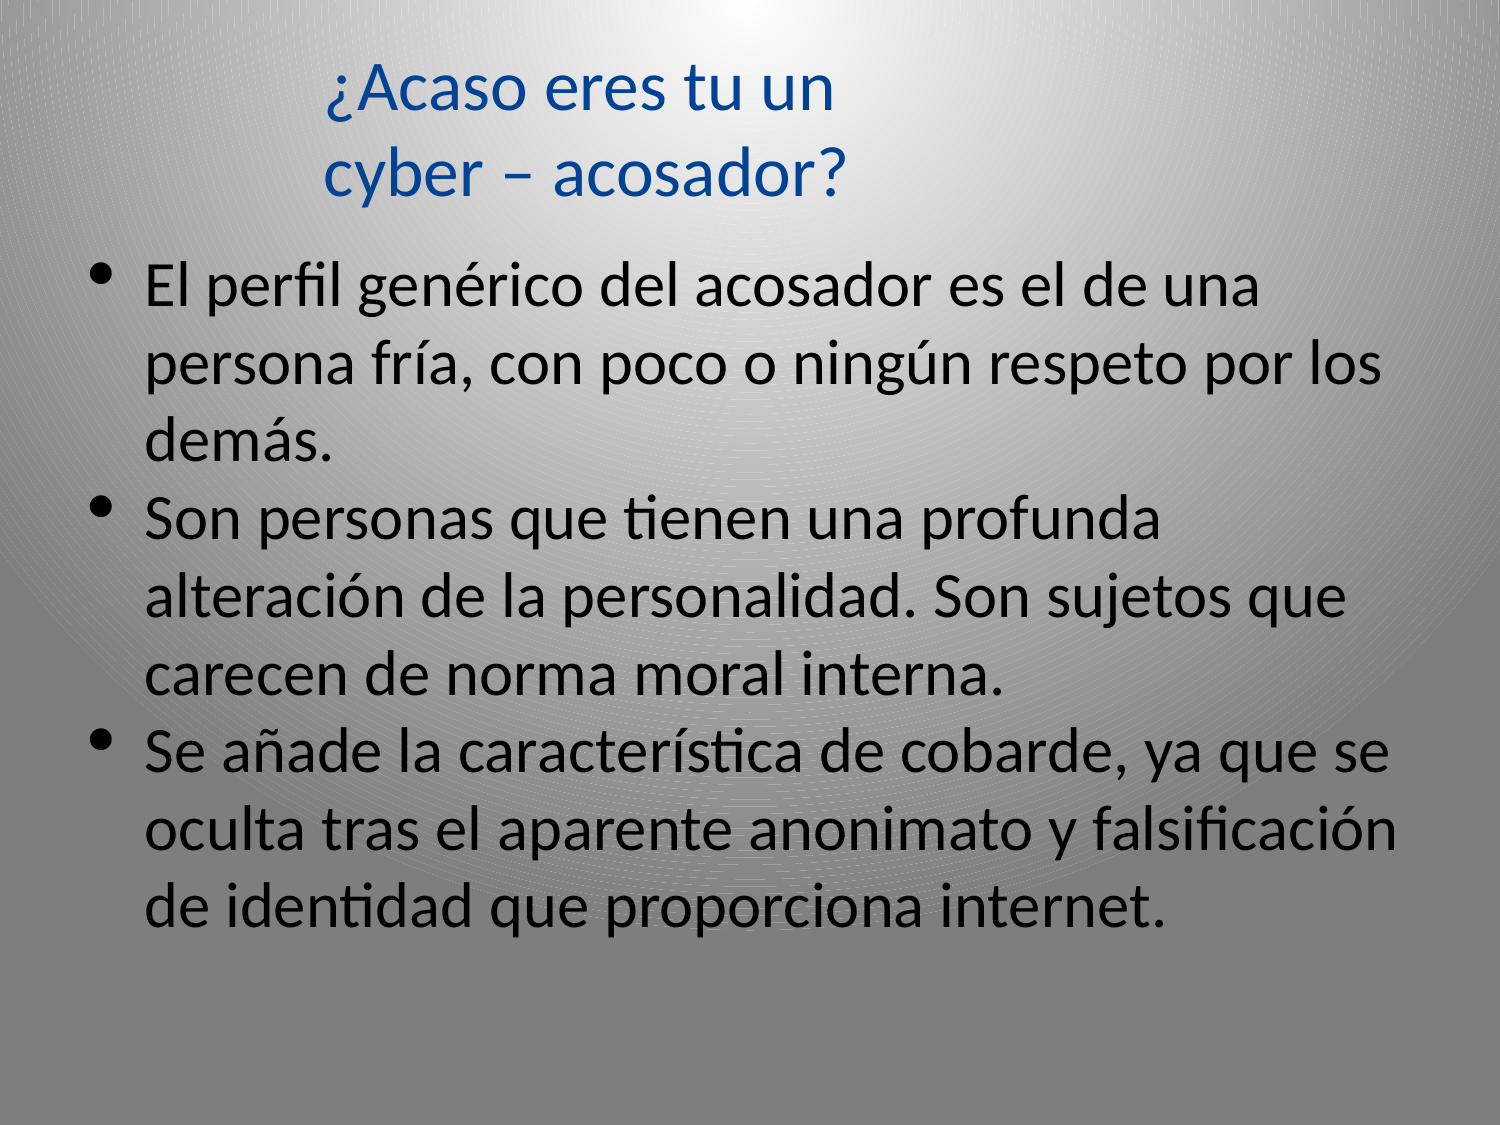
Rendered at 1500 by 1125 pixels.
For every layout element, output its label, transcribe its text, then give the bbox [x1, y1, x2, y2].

list El perfil genérico del acosador es el de una persona fría, con poco o ningún respeto por los demás. Son personas que tienen una profunda alteración de la personalidad. Son sujetos que carecen de norma moral interna. Se añade la característica de cobarde, ya que se oculta tras el aparente anonimato y falsificación de identidad que proporciona internet. [75, 234, 1425, 1006]
title ¿Acaso eres tu un cyber – acosador? [301, 30, 1071, 219]
